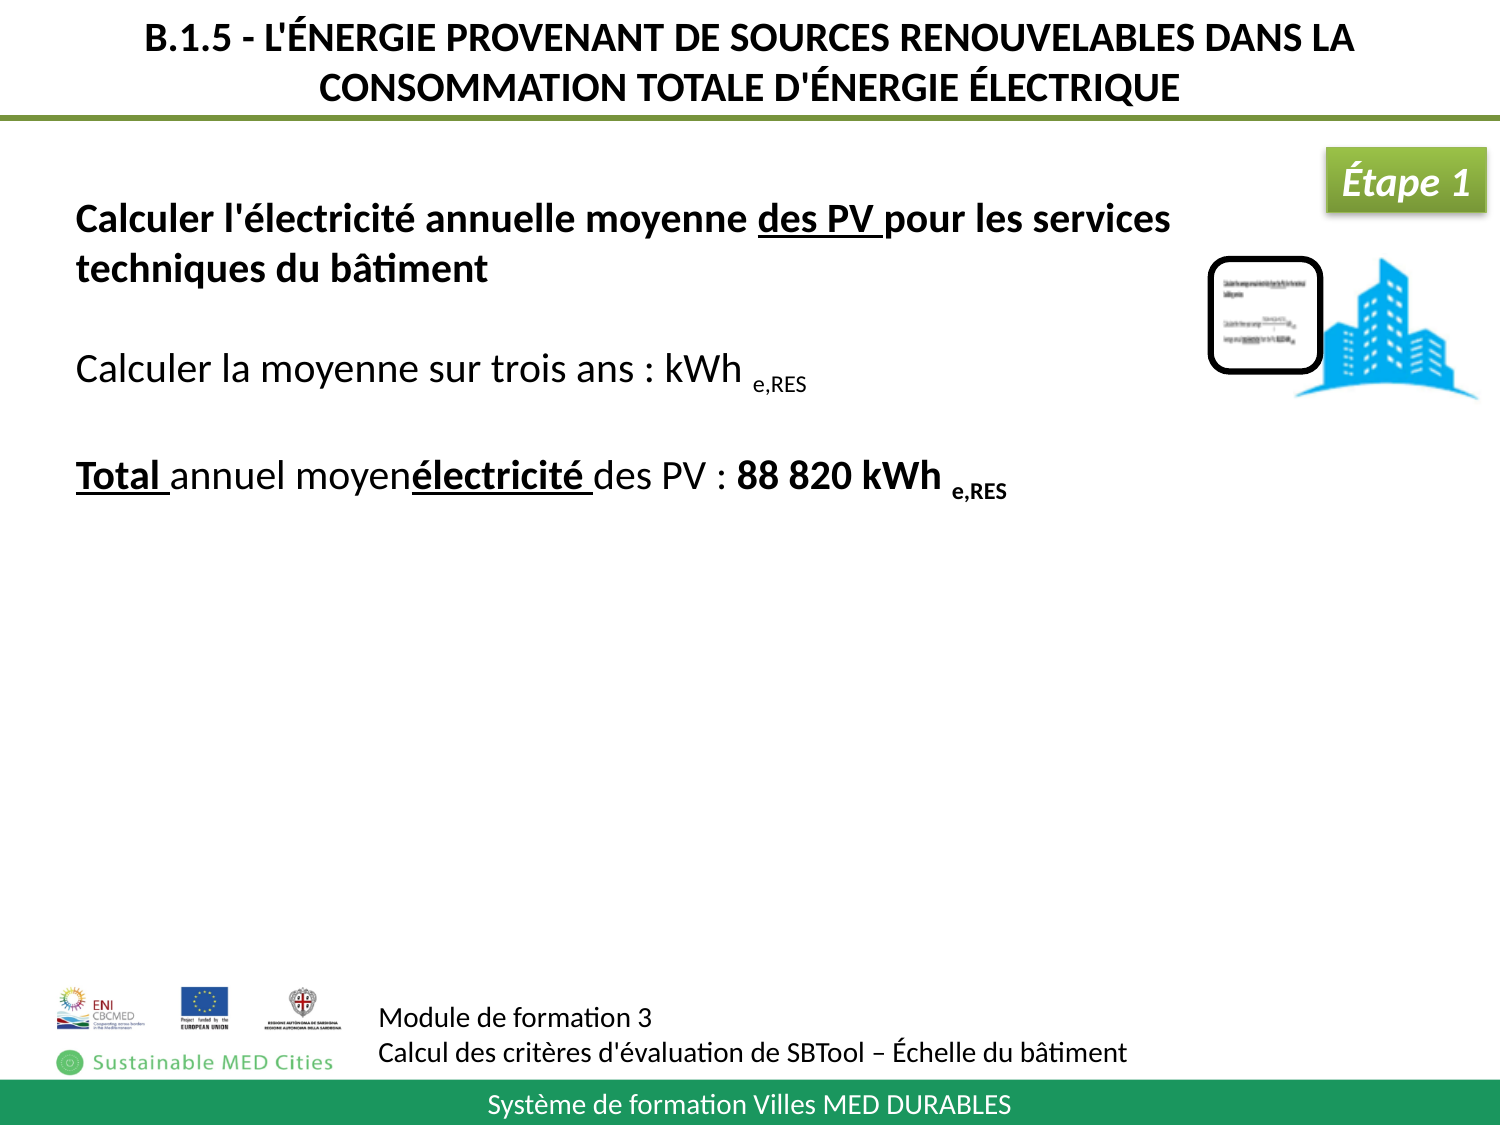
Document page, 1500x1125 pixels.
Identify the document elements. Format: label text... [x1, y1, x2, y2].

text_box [0, 972, 1500, 1125]
title B.1.5 - L'ÉNERGIE PROVENANT DE SOURCES RENOUVELABLES DANS LA CONSOMMATION TOTALE D'ÉNERGIE ÉLECTRIQUE [0, 0, 1500, 121]
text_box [1210, 253, 1486, 411]
text_box Étape 1 [1326, 147, 1487, 213]
